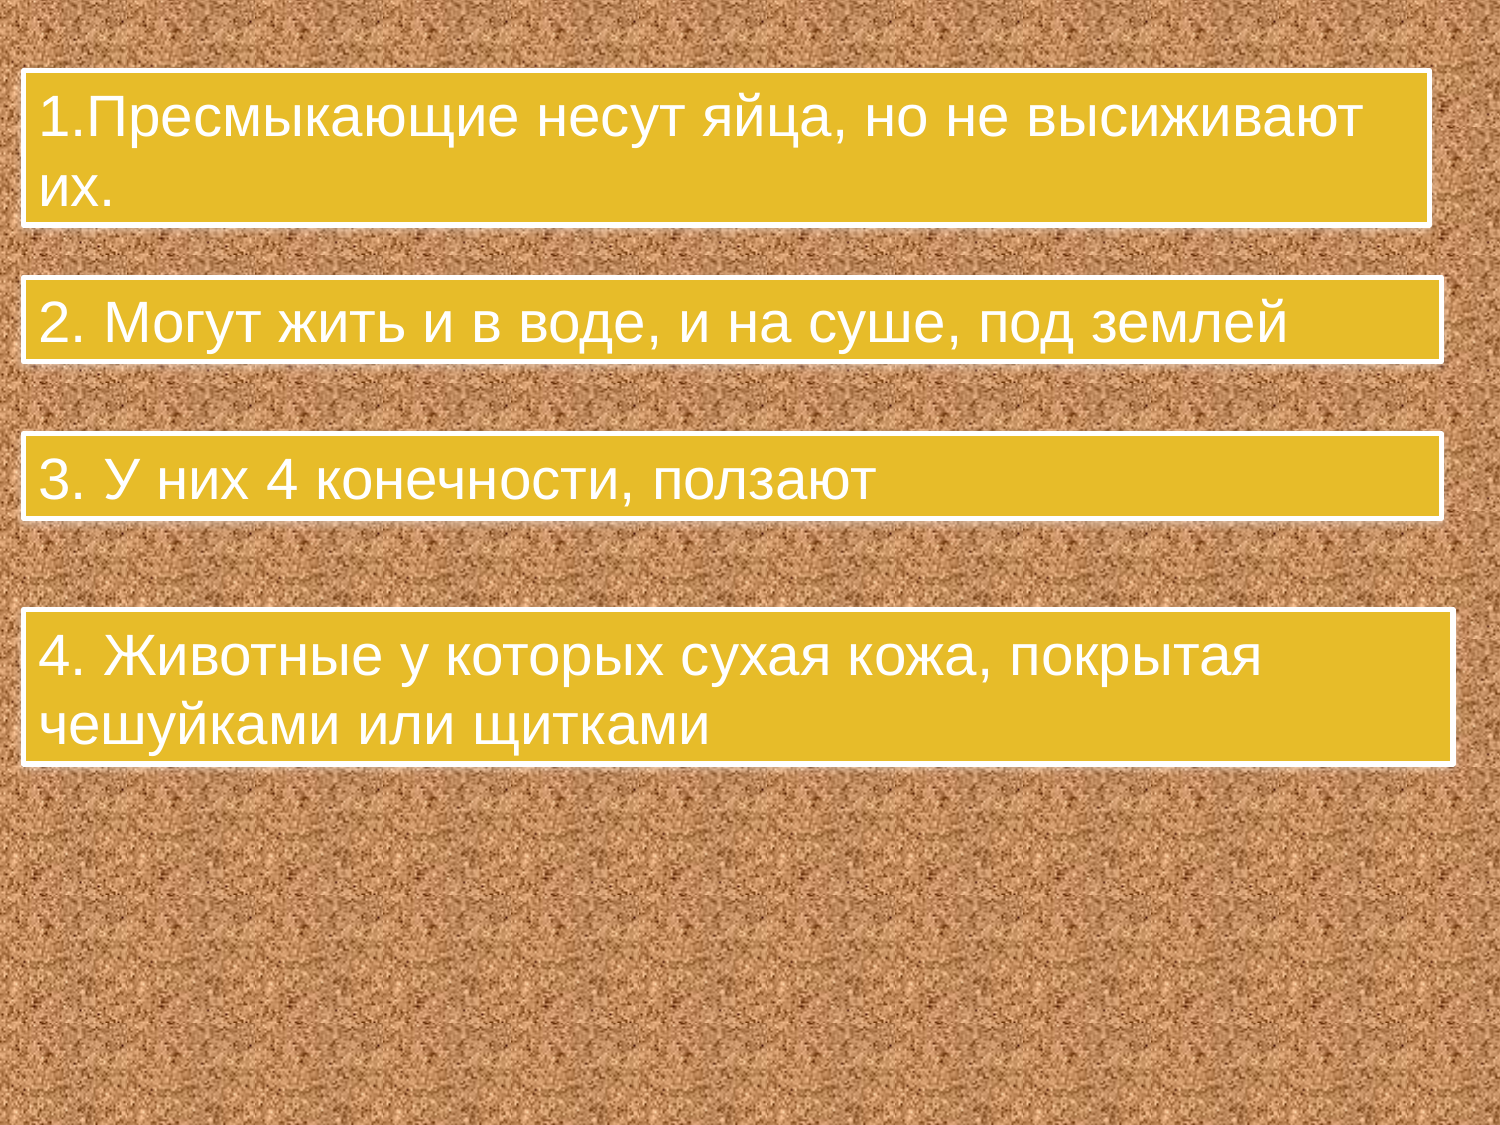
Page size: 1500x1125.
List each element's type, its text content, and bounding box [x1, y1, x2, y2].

text_box 4. Животные у которых сухая кожа, покрытая чешуйками или щитками [21, 607, 1456, 767]
text_box 3. У них 4 конечности, ползают [21, 431, 1444, 521]
text_box 2. Могут жить и в воде, и на суше, под землей [21, 275, 1444, 364]
picture [0, 0, 1500, 1125]
text_box 1.Пресмыкающие несут яйца, но не высиживают их. [21, 68, 1432, 228]
